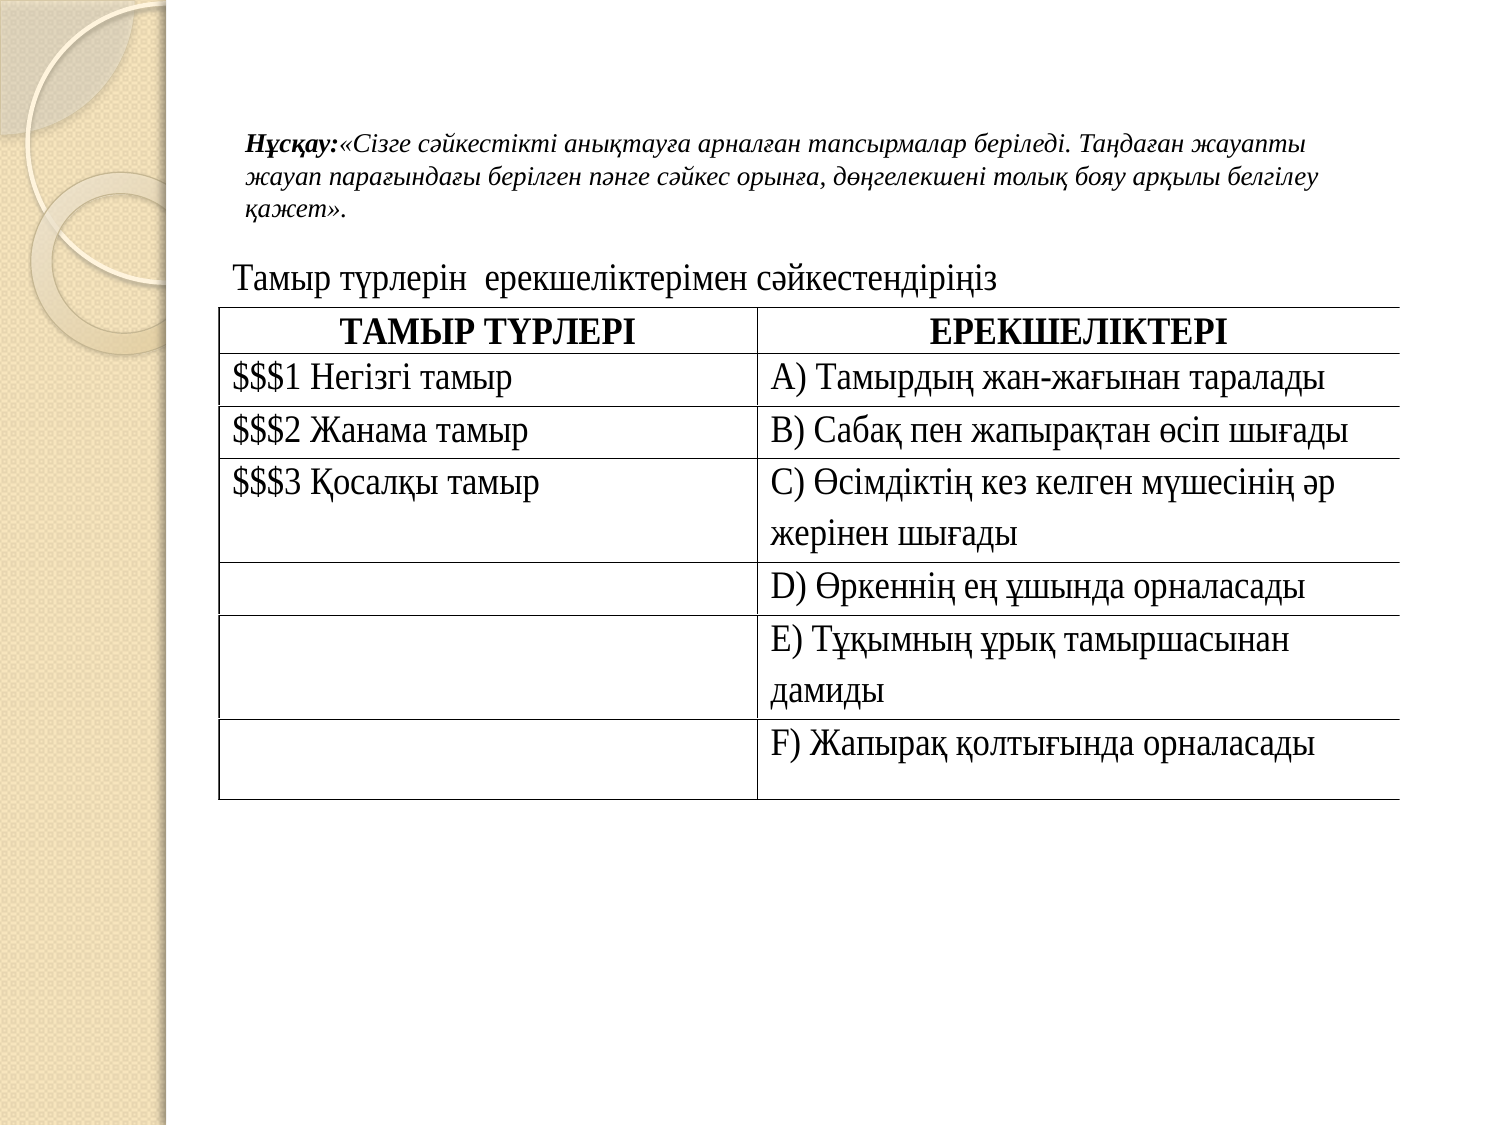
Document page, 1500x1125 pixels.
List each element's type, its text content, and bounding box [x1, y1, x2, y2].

text_box Нұсқау:«Сізге сәйкестікті анықтауға арналған тапсырмалар беріледі. Таңдаған жауапты жауап парағындағы берілген пәнге сәйкес орынға, дөңгелекшені толық бояу арқылы белгілеу қажет». [230, 118, 1388, 231]
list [218, 255, 1400, 871]
